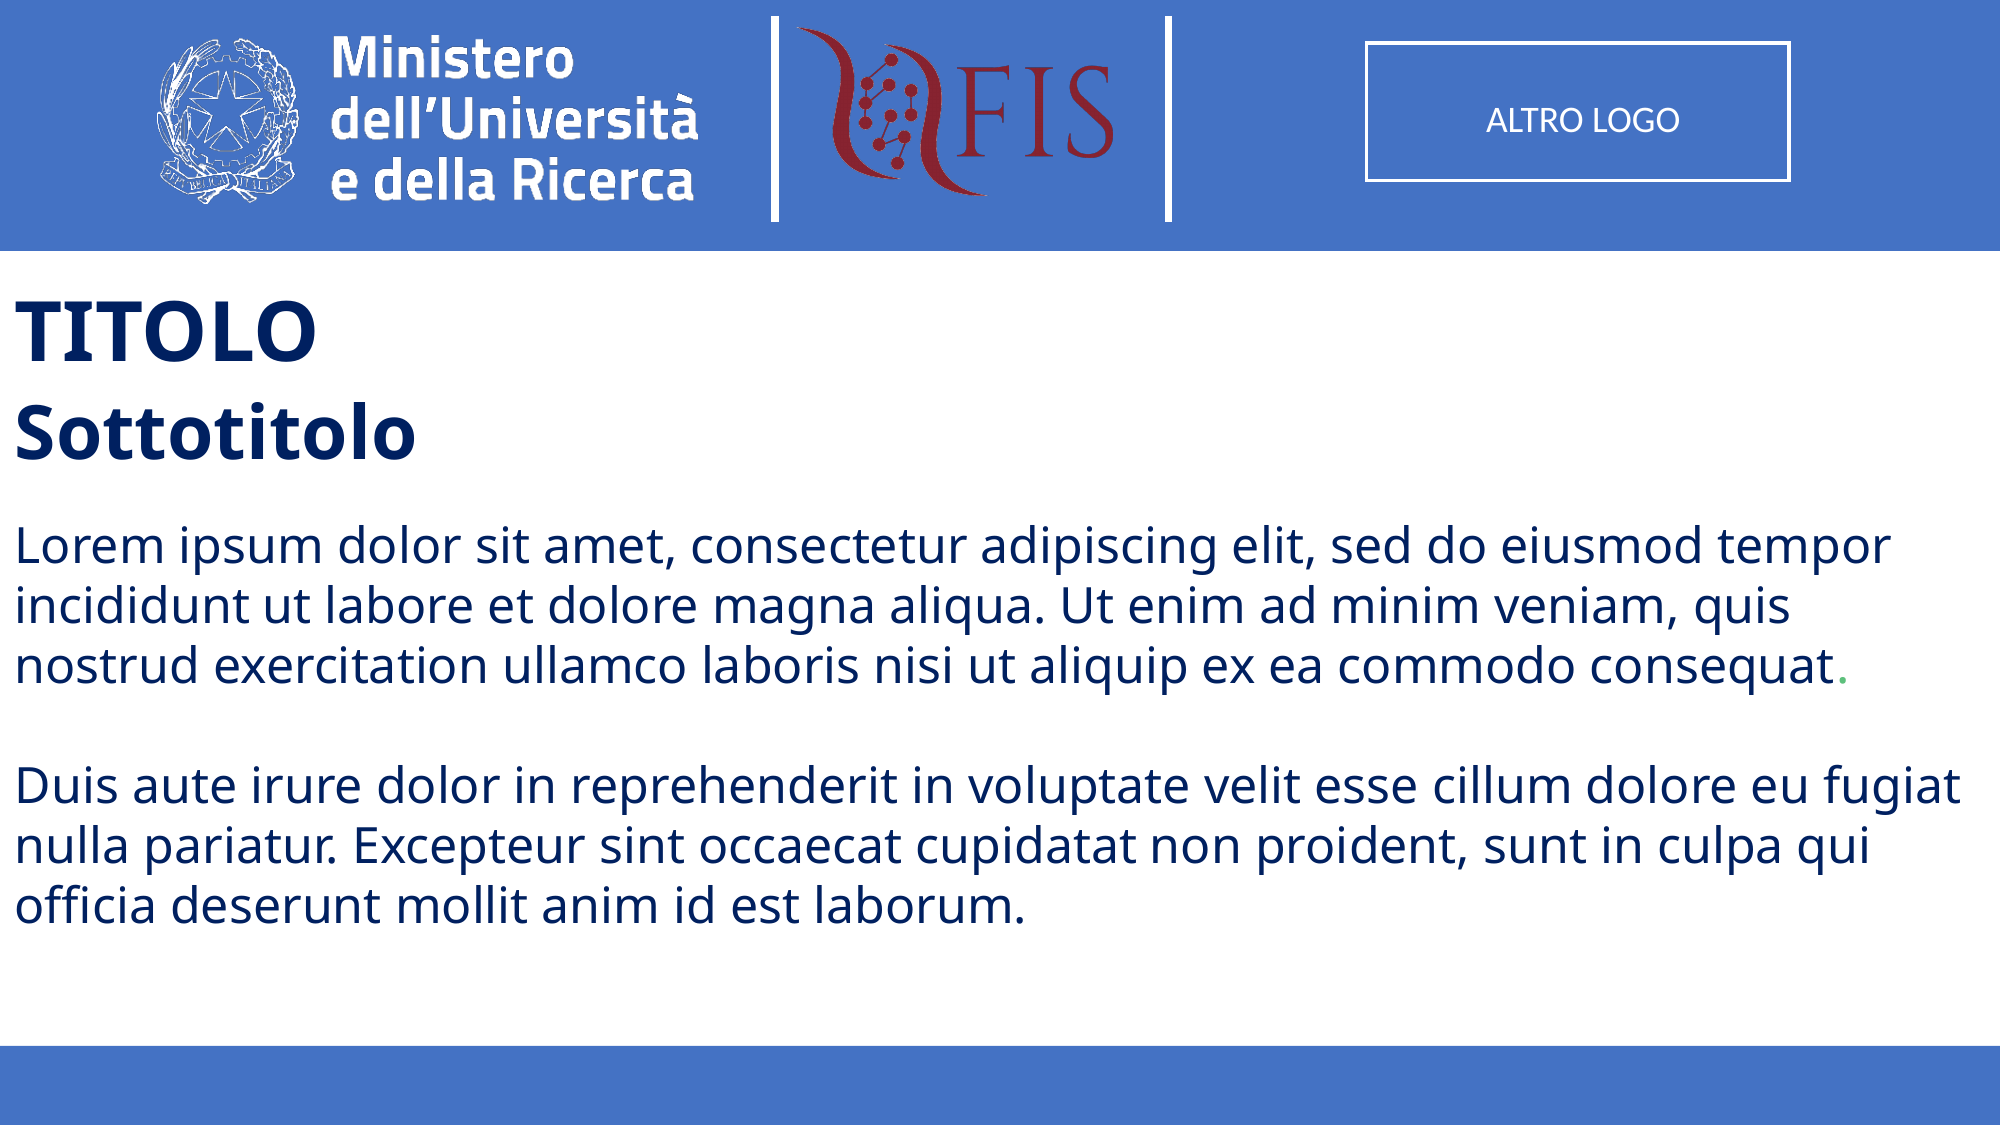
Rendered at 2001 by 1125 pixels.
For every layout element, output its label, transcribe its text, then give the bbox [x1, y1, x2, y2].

text_box ALTRO LOGO [1471, 87, 1711, 161]
text_box Sottotitolo [0, 377, 599, 483]
picture [157, 35, 698, 204]
text_box Lorem ipsum dolor sit amet, consectetur adipiscing elit, sed do eiusmod tempor incididunt ut labore et dolore magna aliqua. Ut enim ad minim veniam, quis nostrud exercitation ullamco laboris nisi ut aliquip ex ea commodo consequat. Duis aute irure dolor in reprehenderit in voluptate velit esse cillum dolore eu fugiat nulla pariatur. Excepteur sint occaecat cupidatat non proident, sunt in culpa qui officia deserunt mollit anim id est laborum. [0, 506, 2000, 941]
text_box [1366, 42, 1790, 182]
text_box [0, 0, 2000, 252]
picture [796, 27, 1113, 196]
text_box TITOLO [0, 270, 599, 377]
text_box [0, 1045, 2000, 1125]
